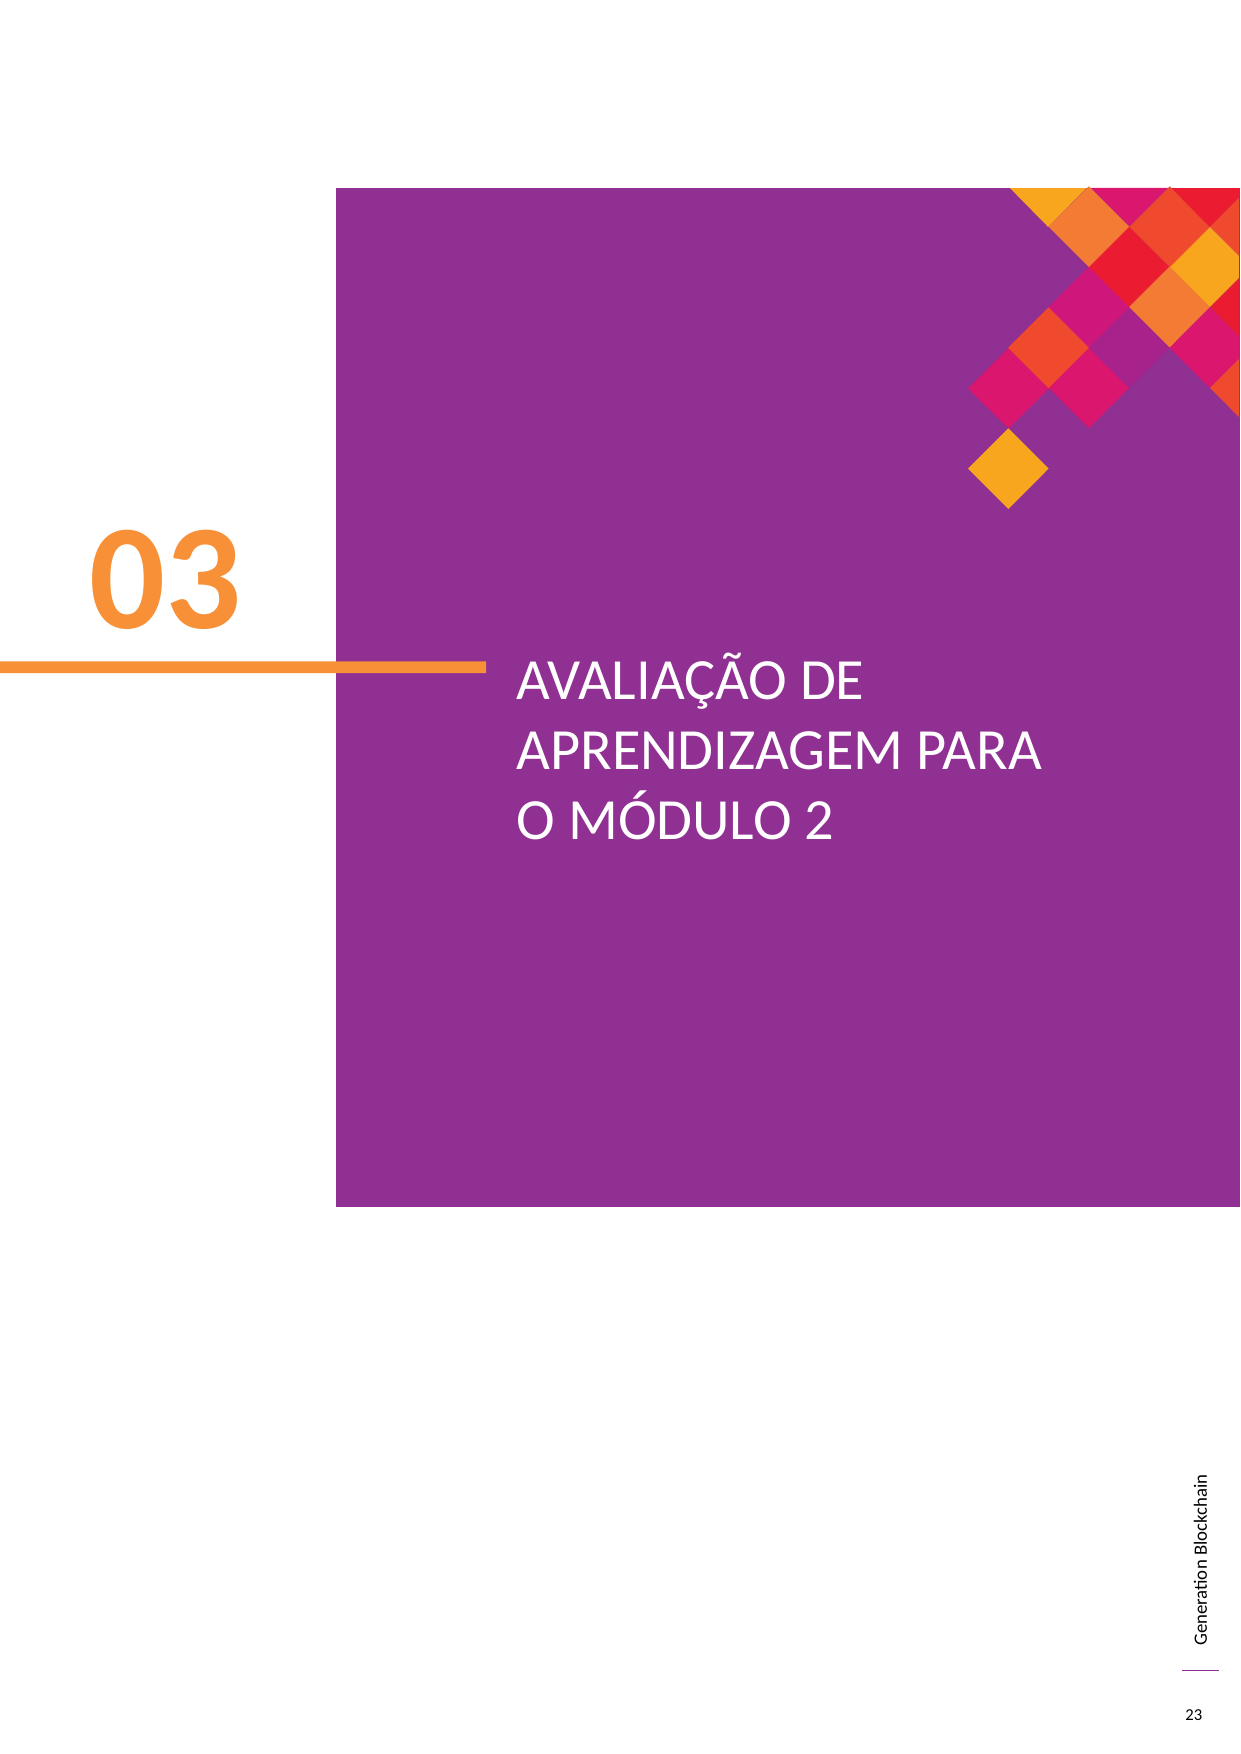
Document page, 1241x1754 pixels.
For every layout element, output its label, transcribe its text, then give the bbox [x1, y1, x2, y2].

list 03 [74, 471, 375, 727]
slide_number 58 [1170, 1692, 1229, 1736]
list AVALIAÇÃO DE APRENDIZAGEM PARA O MÓDULO 2 [501, 634, 1074, 813]
